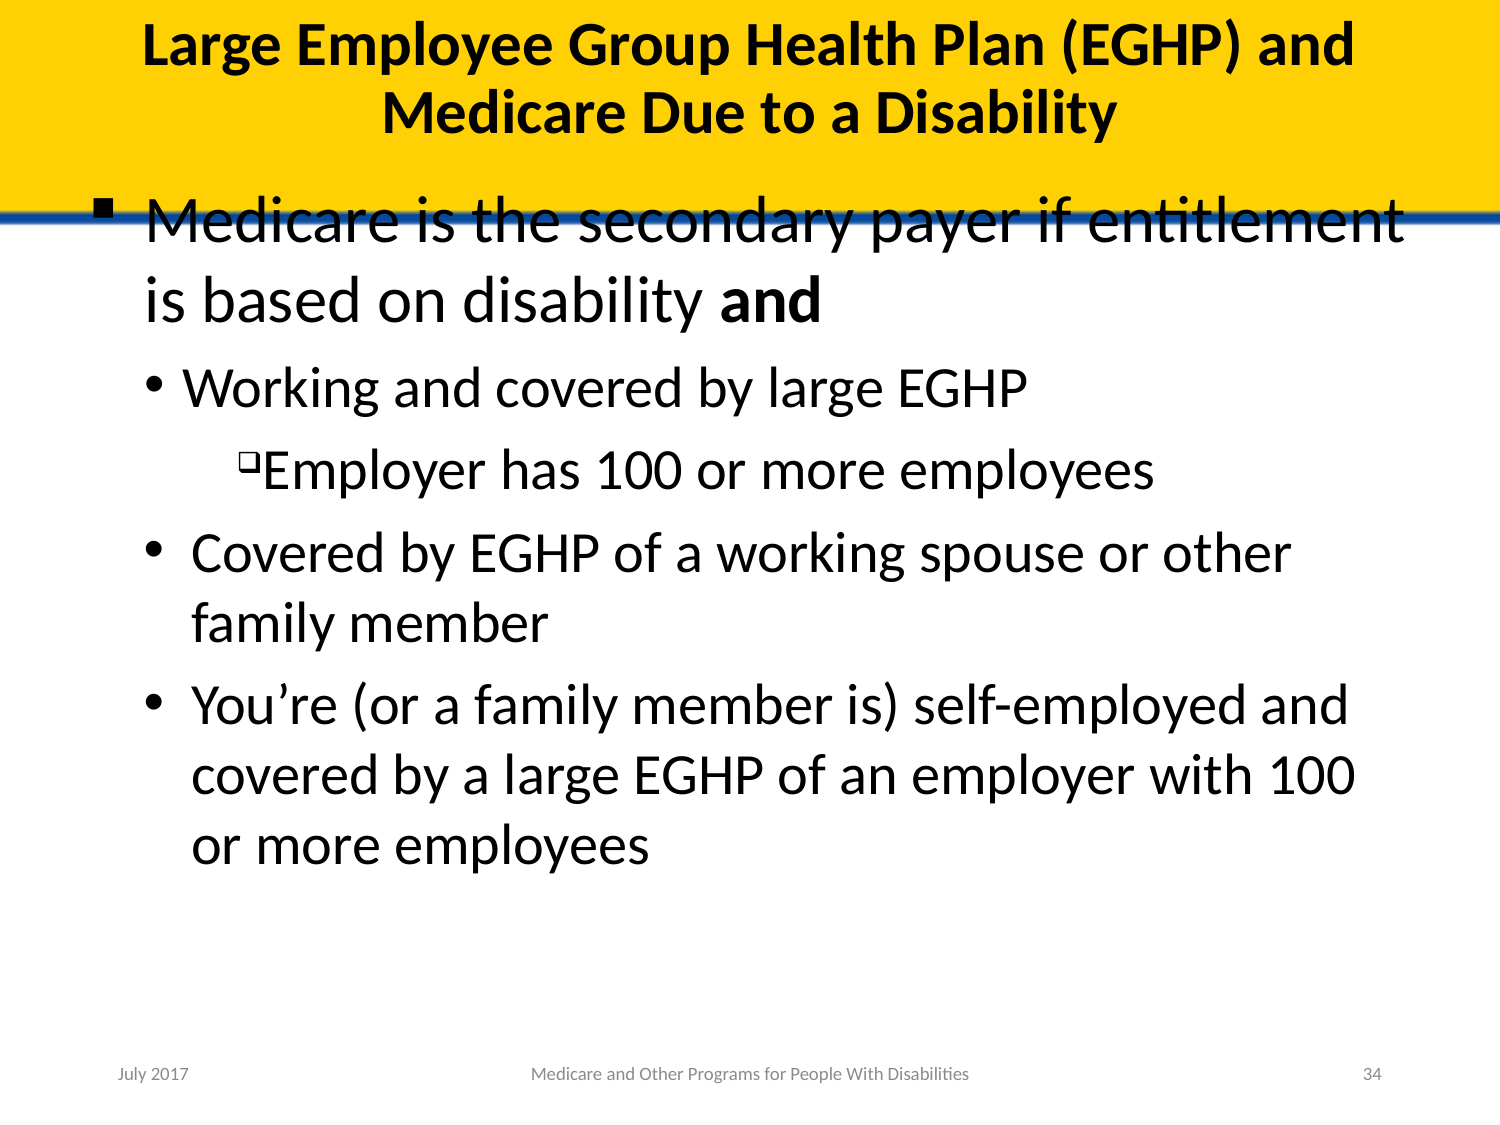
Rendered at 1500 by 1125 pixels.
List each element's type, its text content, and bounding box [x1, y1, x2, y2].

footer Medicare and Other Programs for People With Disabilities [496, 1042, 1004, 1103]
title Large Employee Group Health Plan (EGHP) and Medicare Due to a Disability [0, 2, 1500, 156]
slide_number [103, 1042, 441, 1103]
slide_number 34 [1059, 1042, 1397, 1103]
list Medicare is the secondary payer if entitlement is based on disability and Working and covered by large EGHP Employer has 100 or more employees Covered by EGHP of a working spouse or other family member You’re (or a family member is) self-employed and covered by a large EGHP of an employer with 100 or more employees [73, 168, 1431, 990]
picture [0, 156, 1500, 1125]
